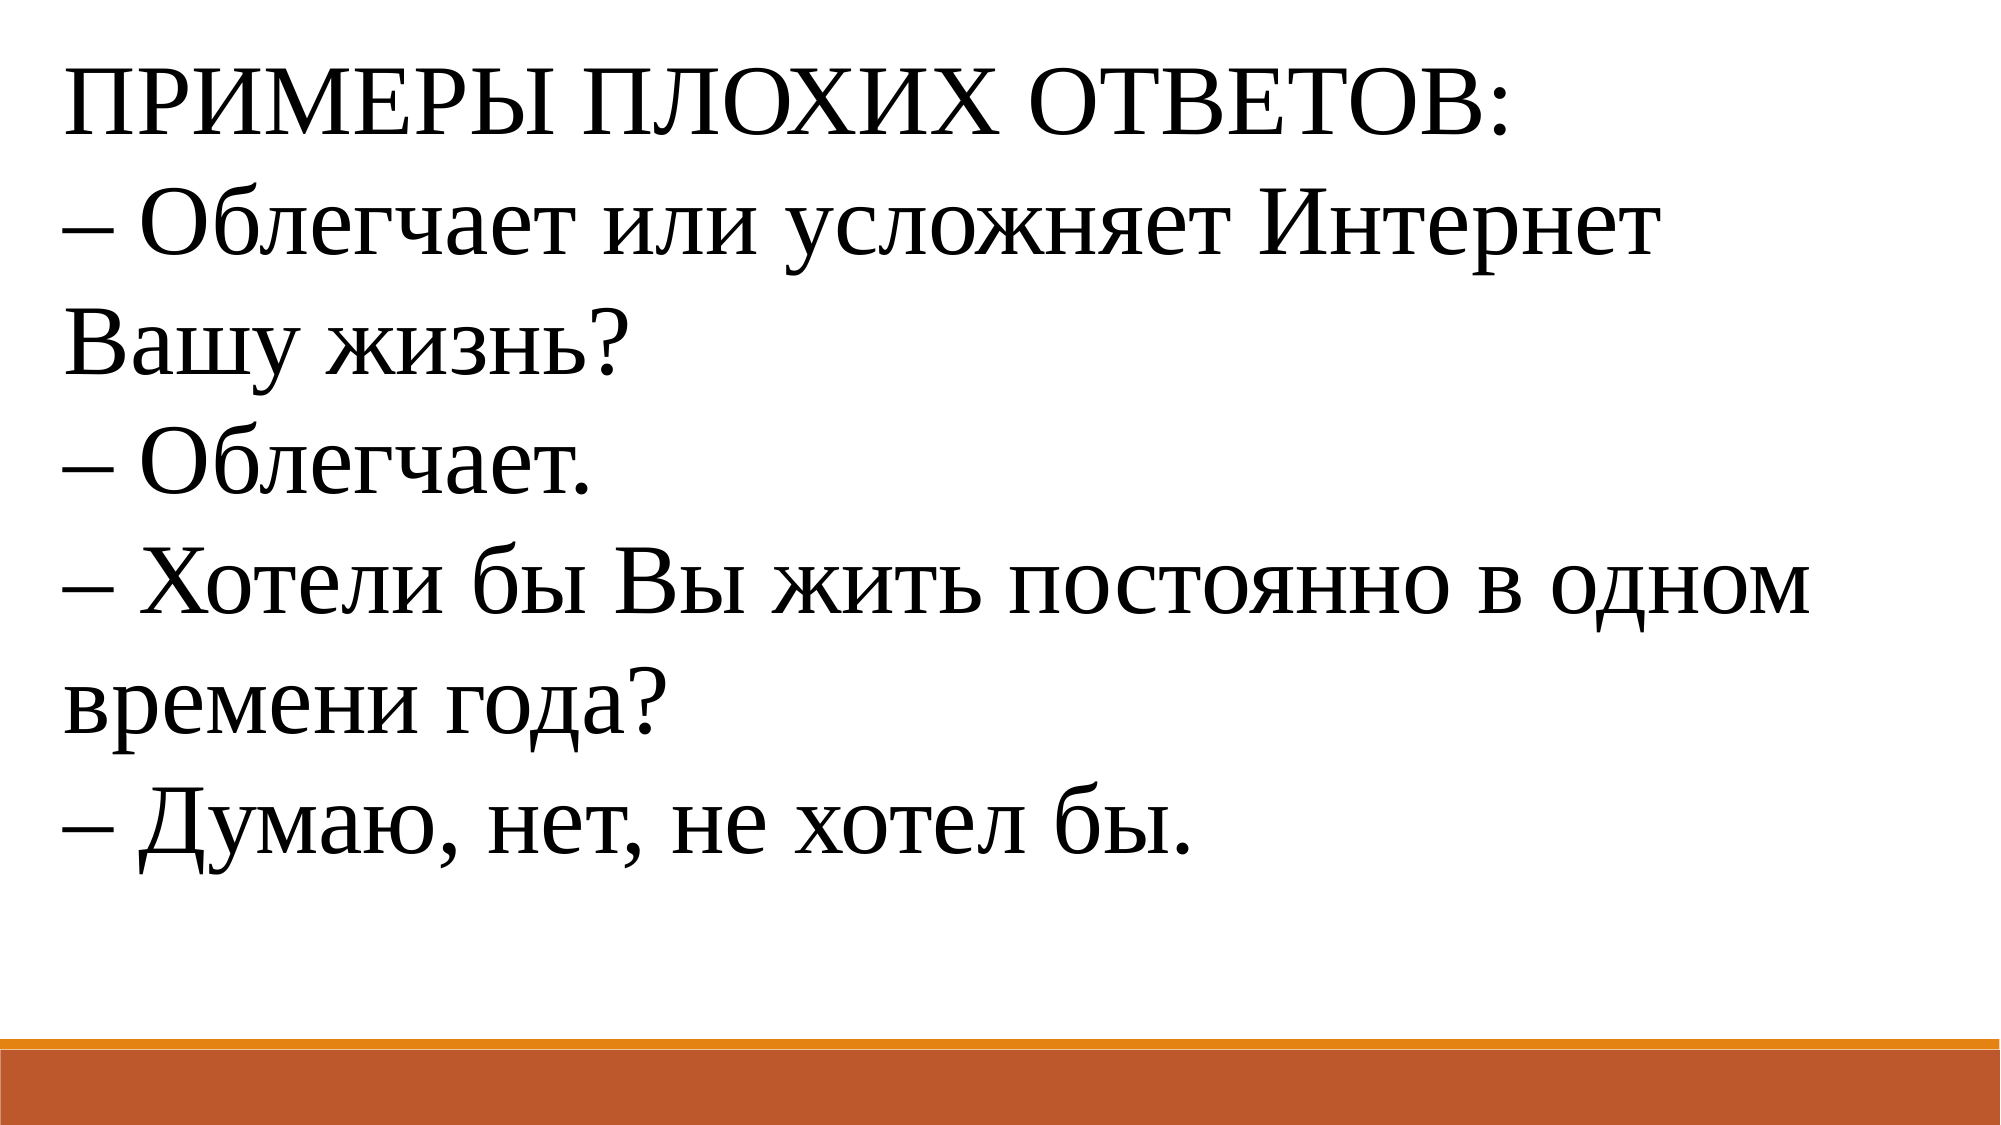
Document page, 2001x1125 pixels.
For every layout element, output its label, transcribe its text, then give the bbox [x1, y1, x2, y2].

text_box ПРИМЕРЫ ПЛОХИХ ОТВЕТОВ: – Облегчает или усложняет Интернет Вашу жизнь? – Облегчает. – Хотели бы Вы жить постоянно в одном времени года? – Думаю, нет, не хотел бы. [49, 26, 1921, 927]
